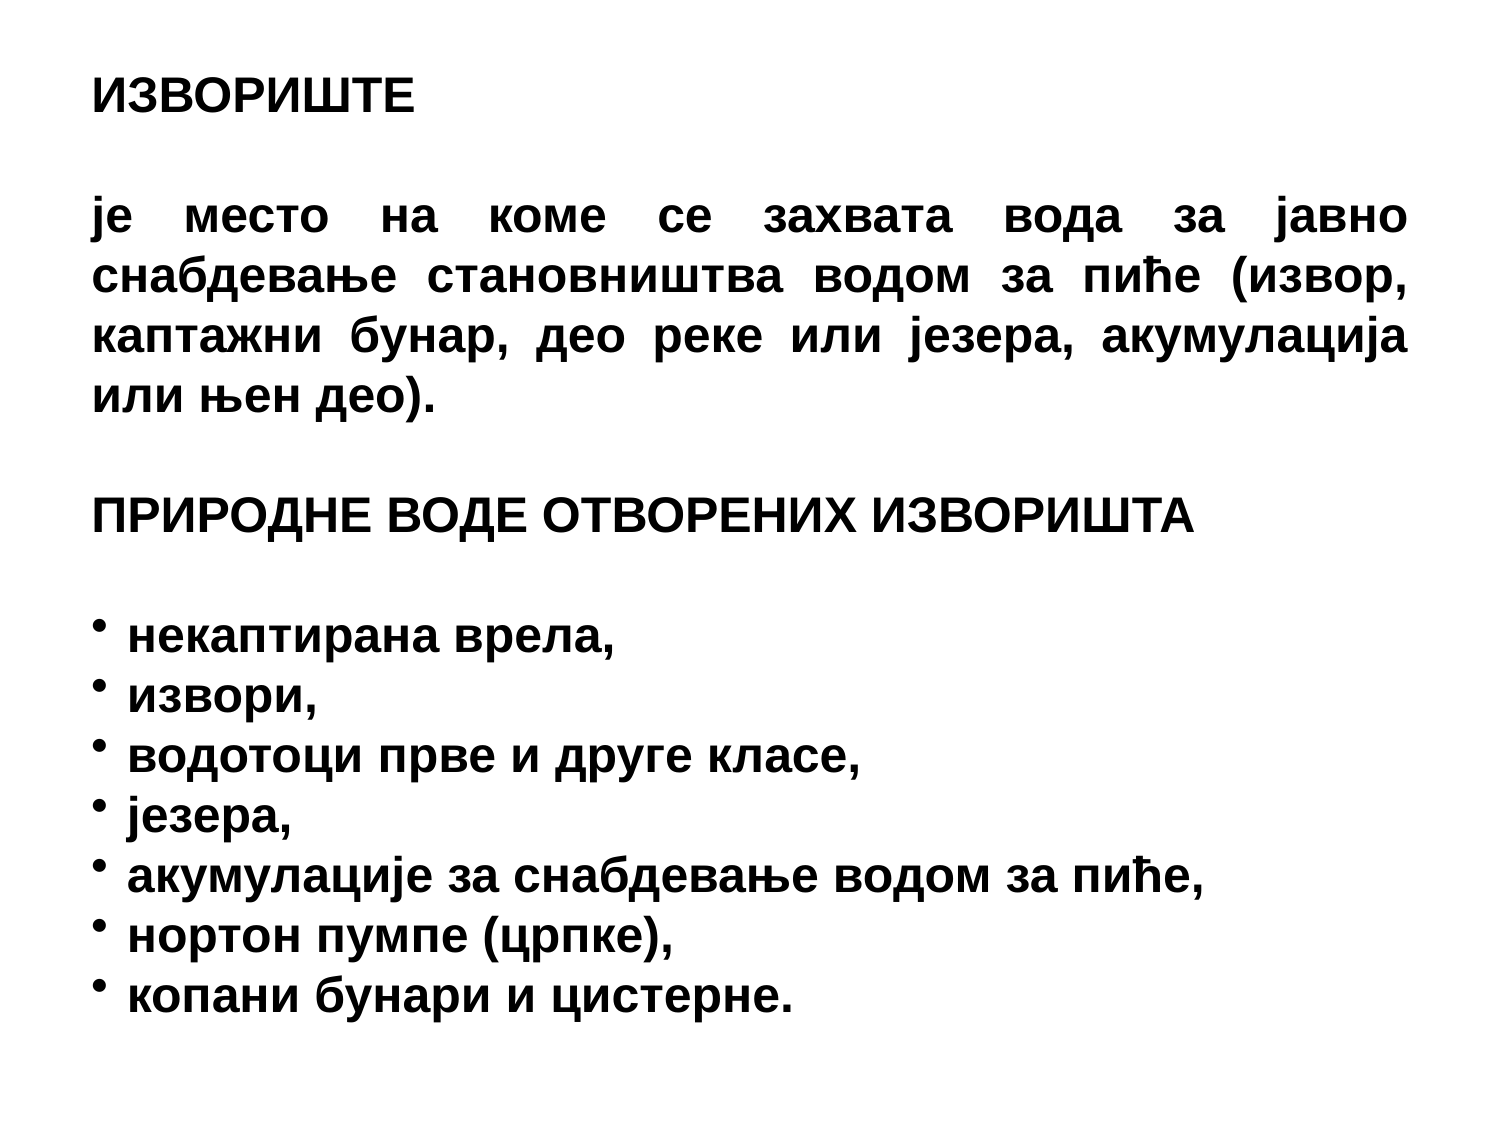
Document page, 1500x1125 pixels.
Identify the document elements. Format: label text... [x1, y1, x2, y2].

text_box ИЗВОРИШТЕ је место на коме се захвата вода за јавно снабдевање становништва водом за пиће (извор, каптажни бунар, део реке или језера, акумулација или њен део). ПРИРОДНЕ ВОДЕ ОТВОРЕНИХ ИЗВОРИШТА некаптирана врела, извори, водотоци прве и друге класе, језера, акумулације за снабдевање водом за пиће, нортон пумпе (црпке), копани бунари и цистерне. [76, 54, 1424, 1125]
